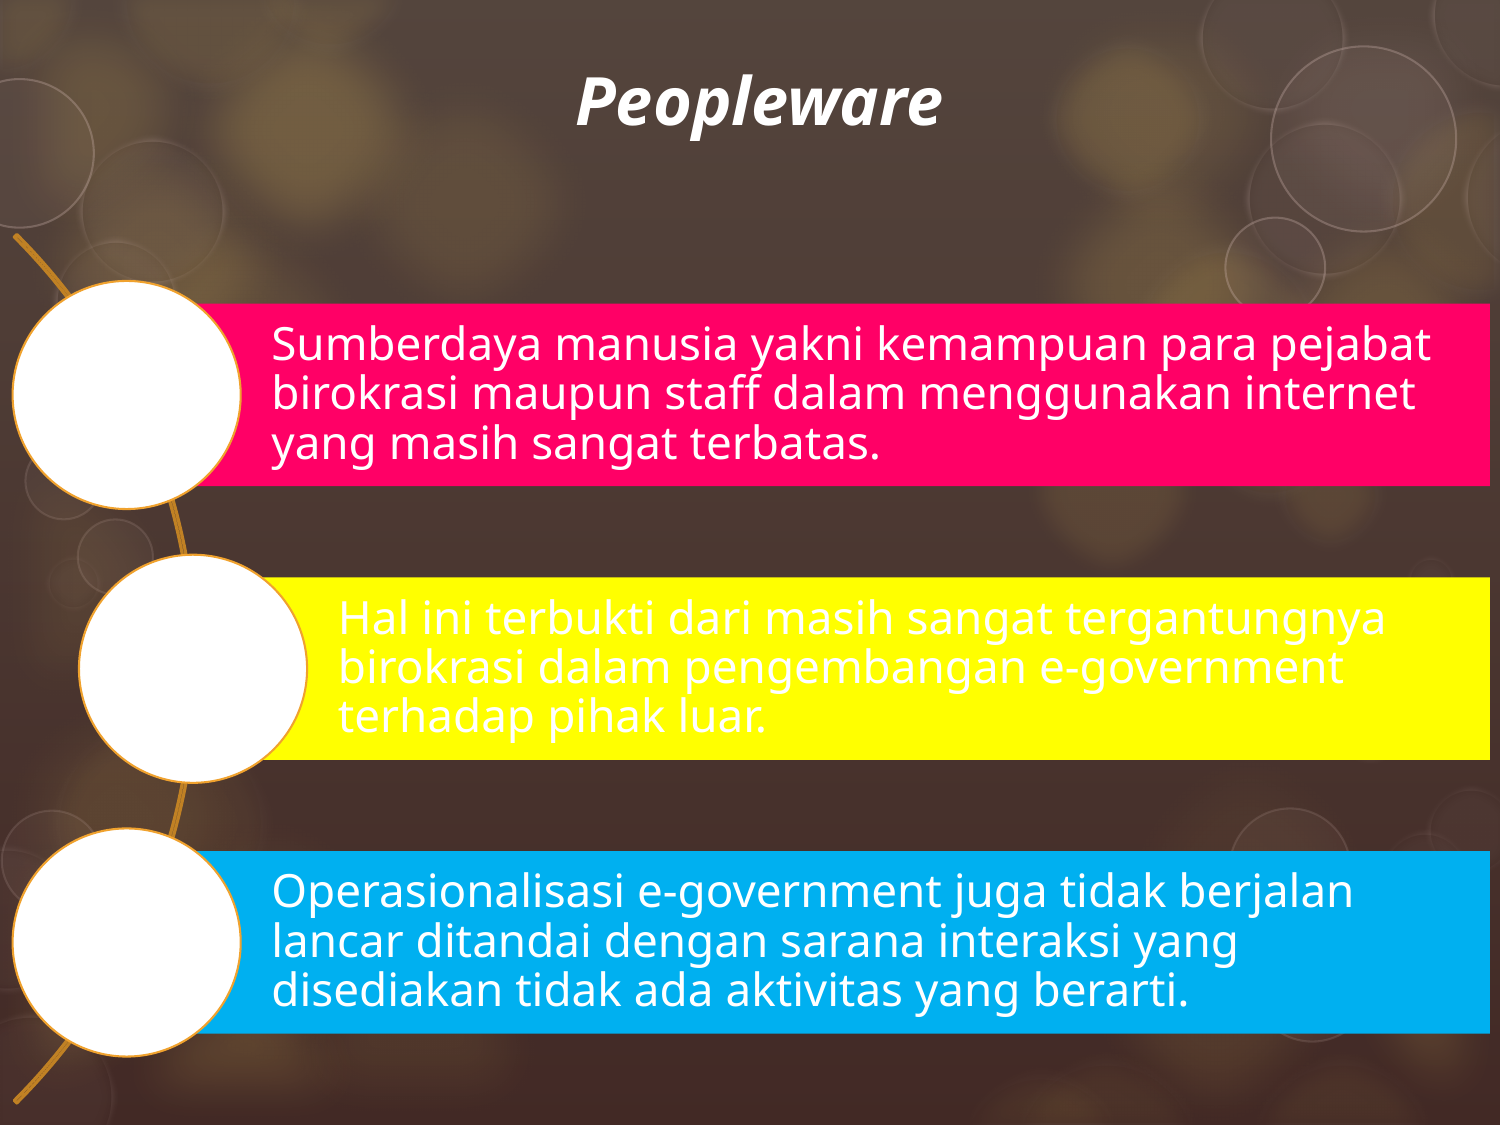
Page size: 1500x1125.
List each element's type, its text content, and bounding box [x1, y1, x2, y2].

title Peopleware [174, 62, 1344, 211]
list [0, 211, 1500, 1125]
